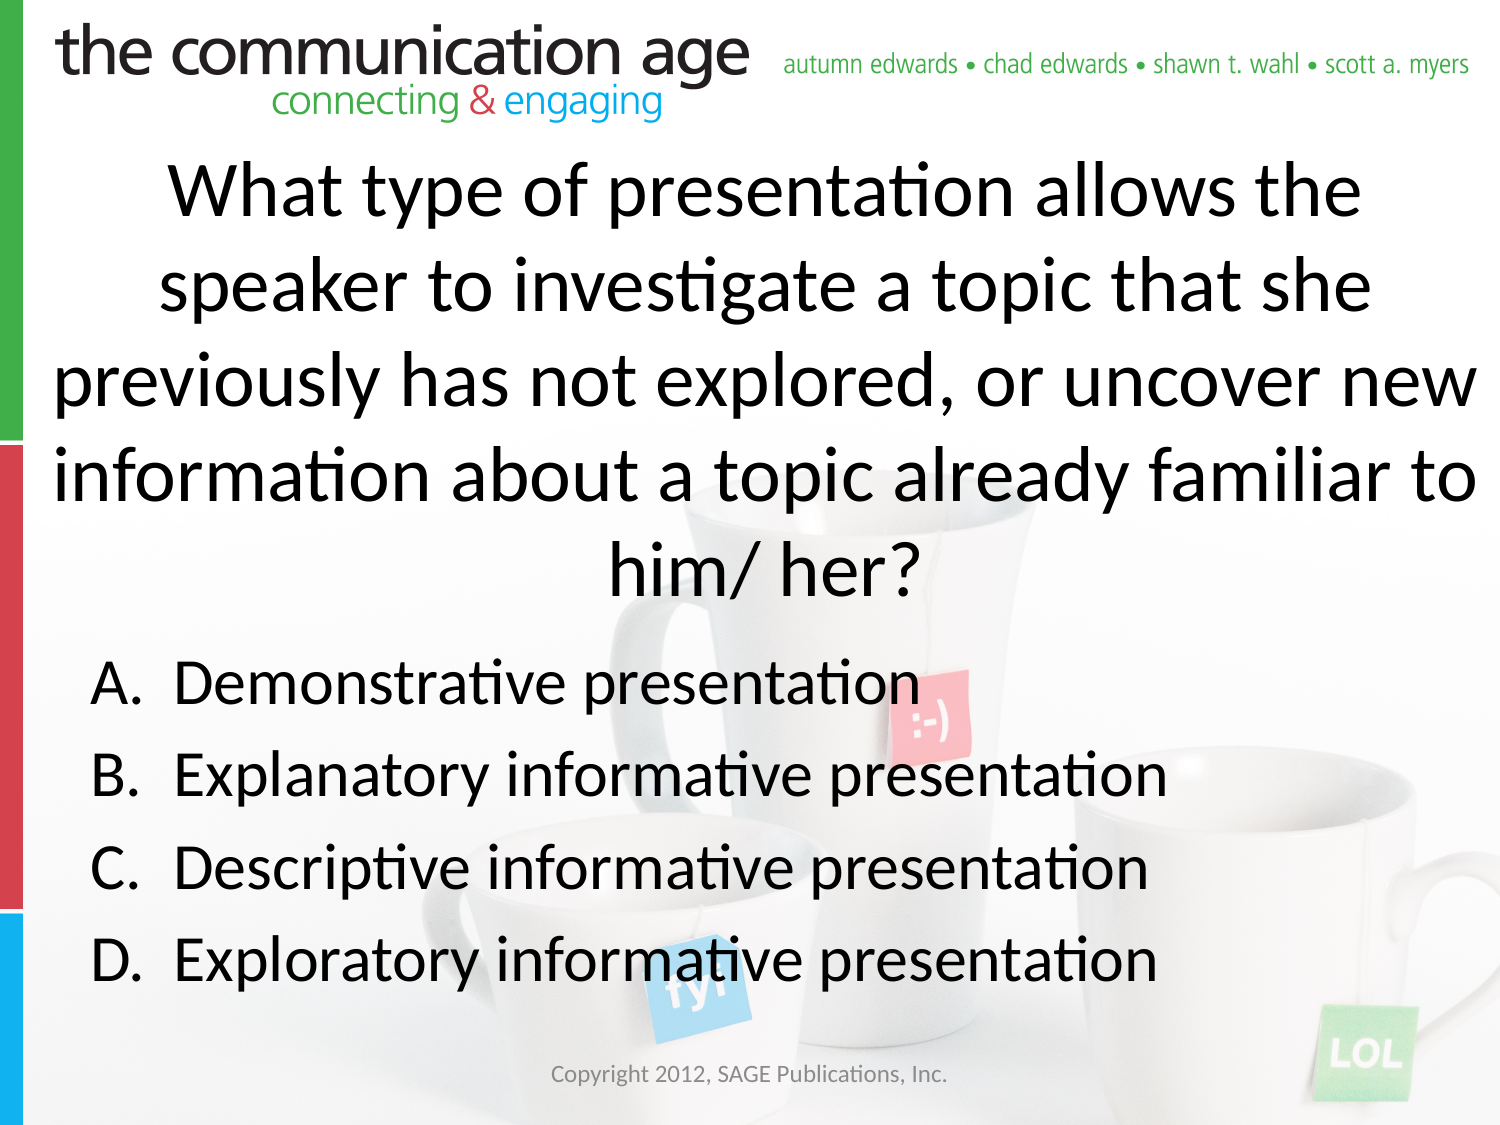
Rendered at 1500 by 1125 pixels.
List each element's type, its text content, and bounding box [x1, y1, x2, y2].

footer Copyright 2012, SAGE Publications, Inc. [512, 1042, 988, 1103]
list Demonstrative presentation Explanatory informative presentation Descriptive informative presentation Exploratory informative presentation [75, 630, 1425, 1005]
title What type of presentation allows the speaker to investigate a topic that she previously has not explored, or uncover new information about a topic already familiar to him/ her? [31, 280, 1500, 469]
picture [0, 0, 1500, 1125]
